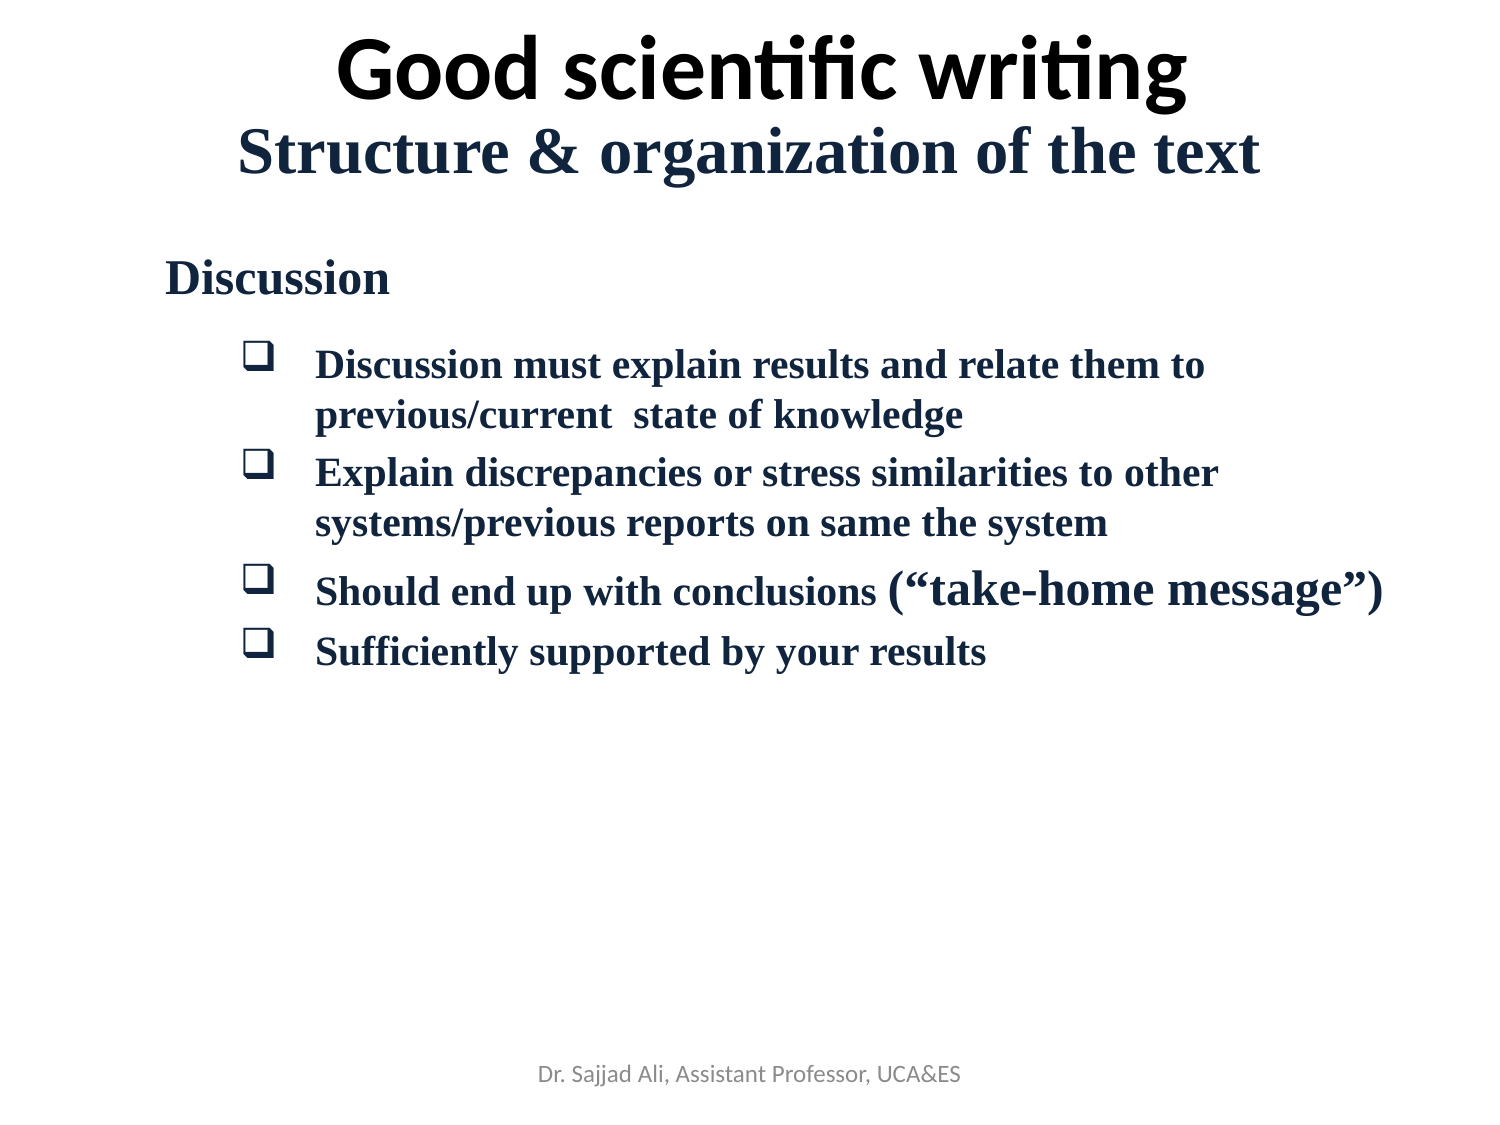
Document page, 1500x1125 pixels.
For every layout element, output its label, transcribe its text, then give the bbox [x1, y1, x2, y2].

footer Dr. Sajjad Ali, Assistant Professor, UCA&ES [512, 1042, 988, 1103]
text_box Good scientific writing [124, 0, 1400, 125]
subtitle Discussion Discussion must explain results and relate them to previous/current state of knowledge Explain discrepancies or stress similarities to other systems/previous reports on same the system Should end up with conclusions (“take-home message”) Sufficiently supported by your results [75, 237, 1463, 738]
text_box Structure & organization of the text [222, 125, 1278, 195]
